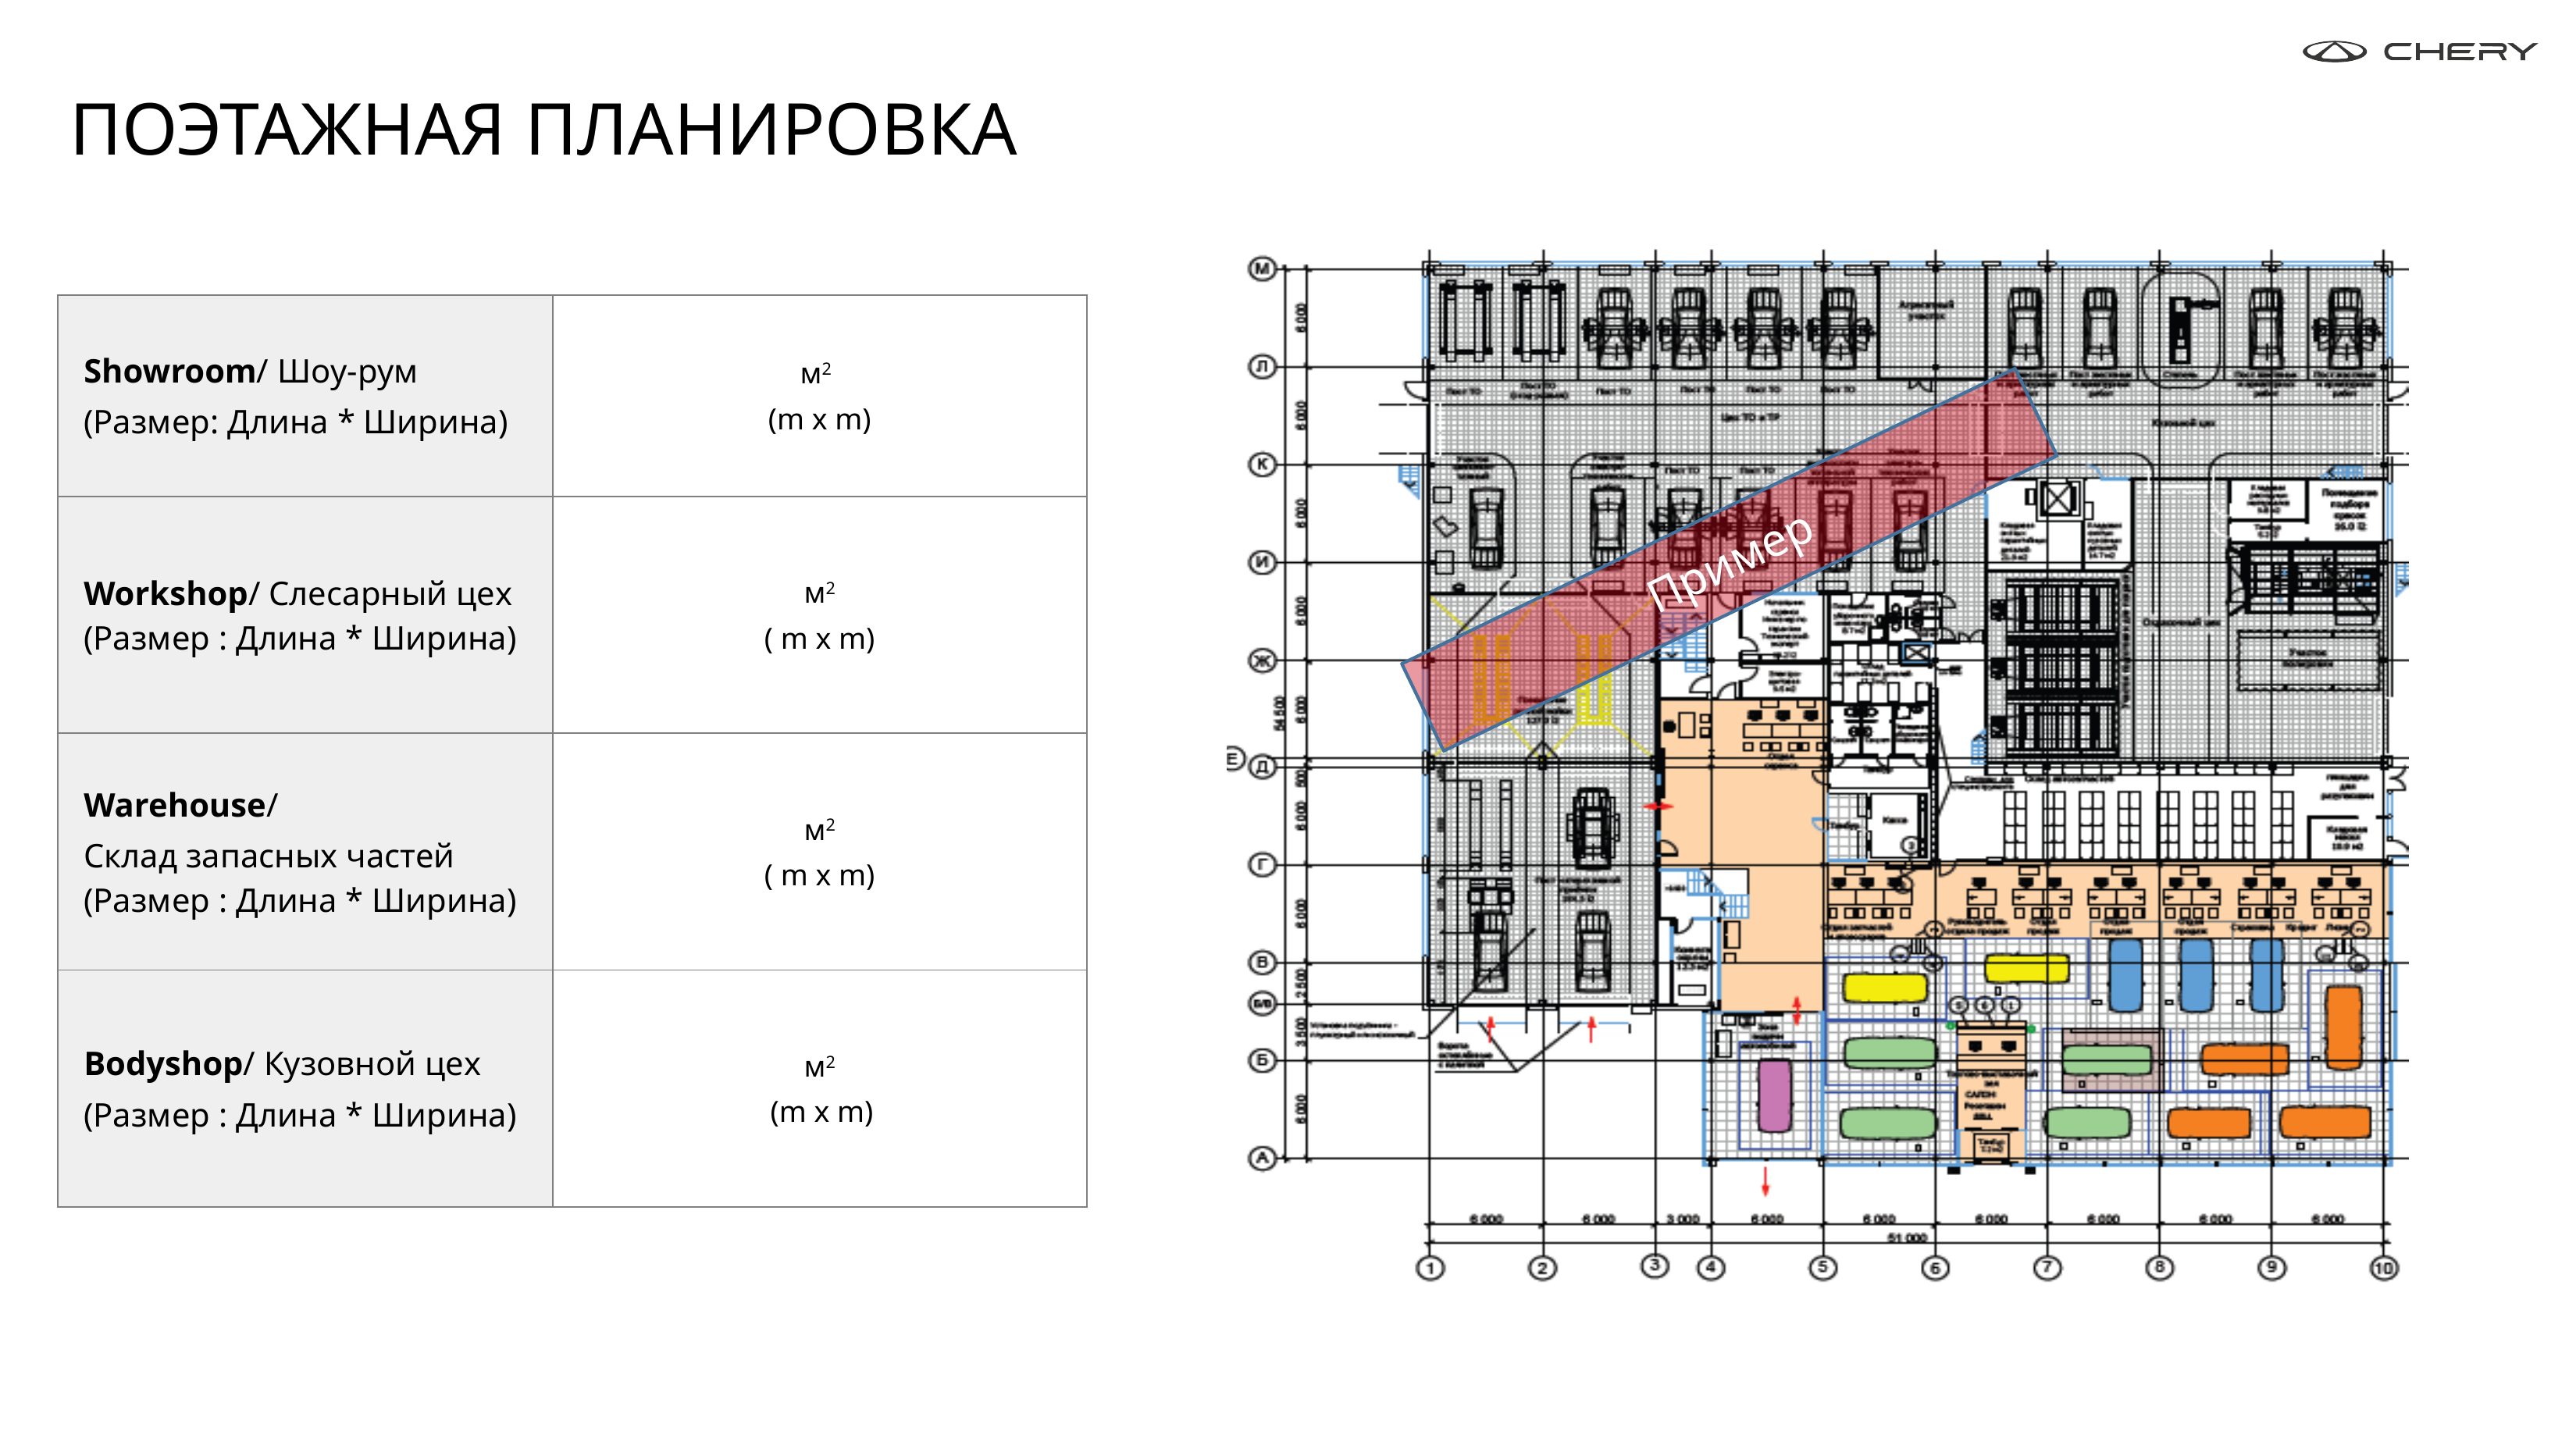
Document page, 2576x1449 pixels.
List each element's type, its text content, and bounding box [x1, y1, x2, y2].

table_header м2 (m x m) [554, 296, 1086, 496]
picture [2303, 41, 2539, 62]
table_cell м2 ( m x m) [554, 497, 1086, 732]
table_cell м2 ( m x m) [554, 734, 1086, 970]
table_header Showroom/ Шоу-рум (Размер: Длина * Ширина) [59, 296, 552, 496]
table_cell м2 (m x m) [554, 970, 1086, 1206]
table_cell Warehouse/ Склад запасных частей (Размер : Длина * Ширина) [59, 734, 552, 970]
table_cell Workshop/ Слесарный цех (Размер : Длина * Ширина) [59, 497, 552, 732]
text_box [1227, 247, 2409, 1286]
title ПОЭТАЖНАЯ ПЛАНИРОВКА [58, 77, 2518, 188]
table_cell Bodyshop/ Кузовной цех (Размер : Длина * Ширина) [59, 970, 552, 1206]
